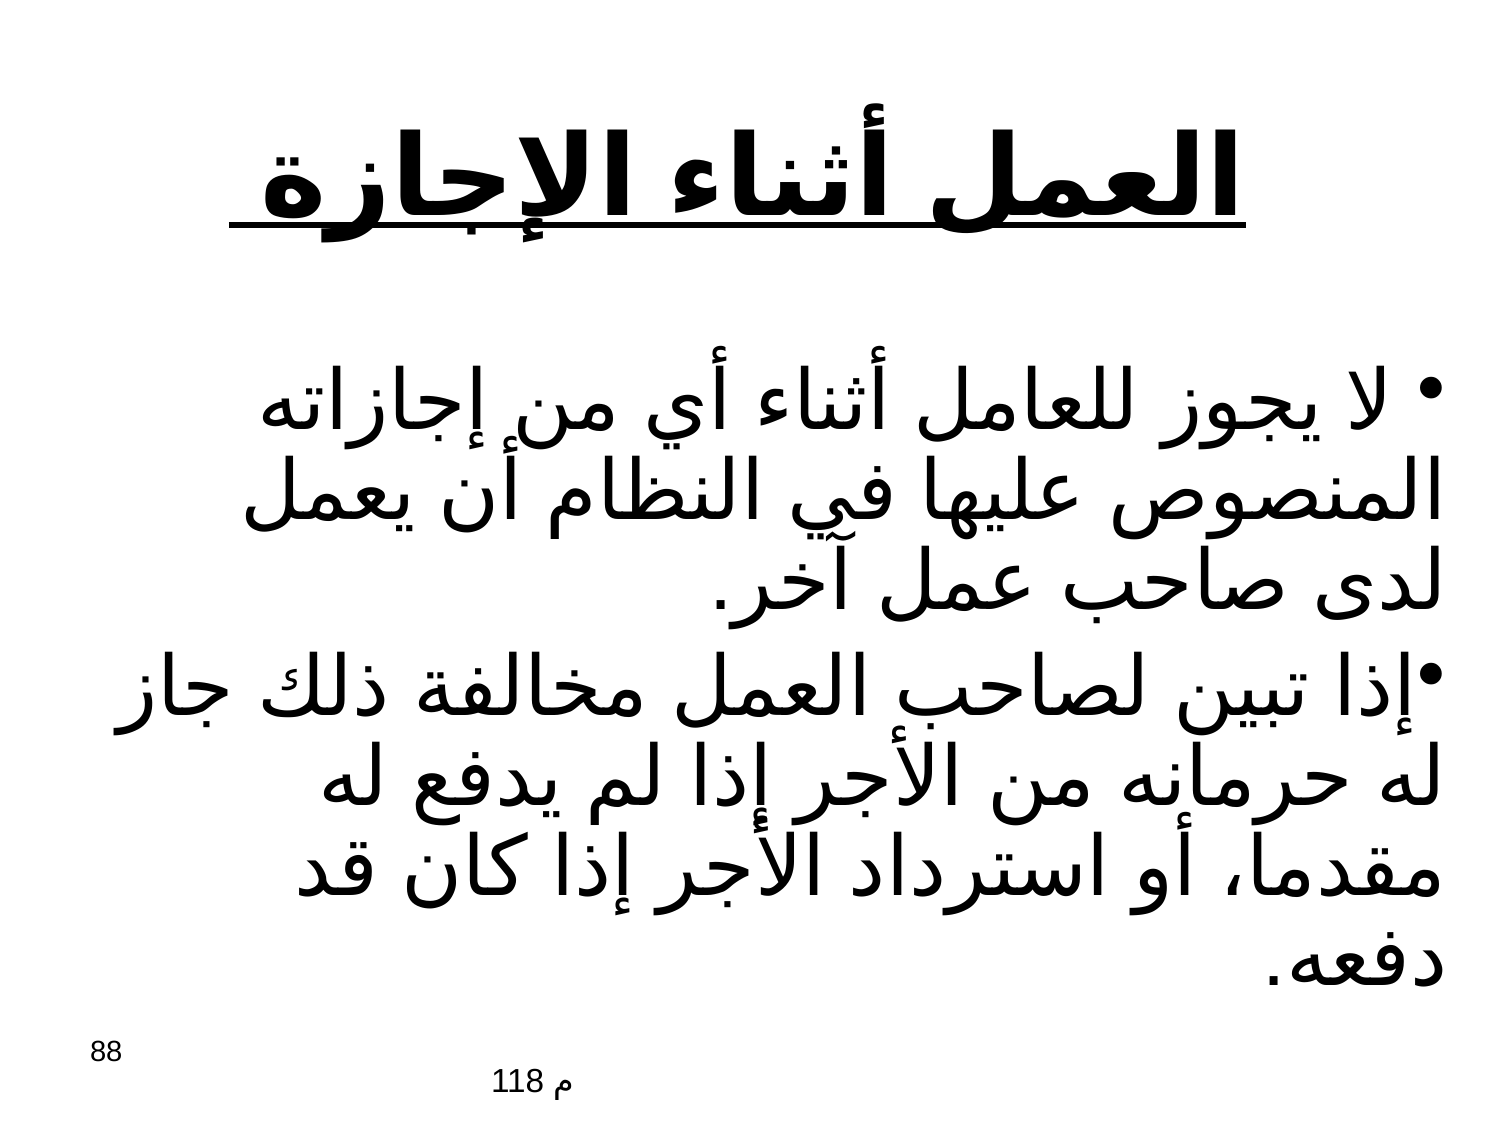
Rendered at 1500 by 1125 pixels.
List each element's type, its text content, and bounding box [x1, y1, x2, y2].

subtitle لا يجوز للعامل أثناء أي من إجازاته المنصوص عليها في النظام أن يعمل لدى صاحب عمل آخر. إذا تبين لصاحب العمل مخالفة ذلك جاز له حرمانه من الأجر إذا لم يدفع له مقدما، أو استرداد الأجر إذا كان قد دفعه. م 118 [99, 349, 1463, 988]
title العمل أثناء الإجازة [99, 49, 1376, 292]
slide_number 88 [74, 1024, 426, 1103]
